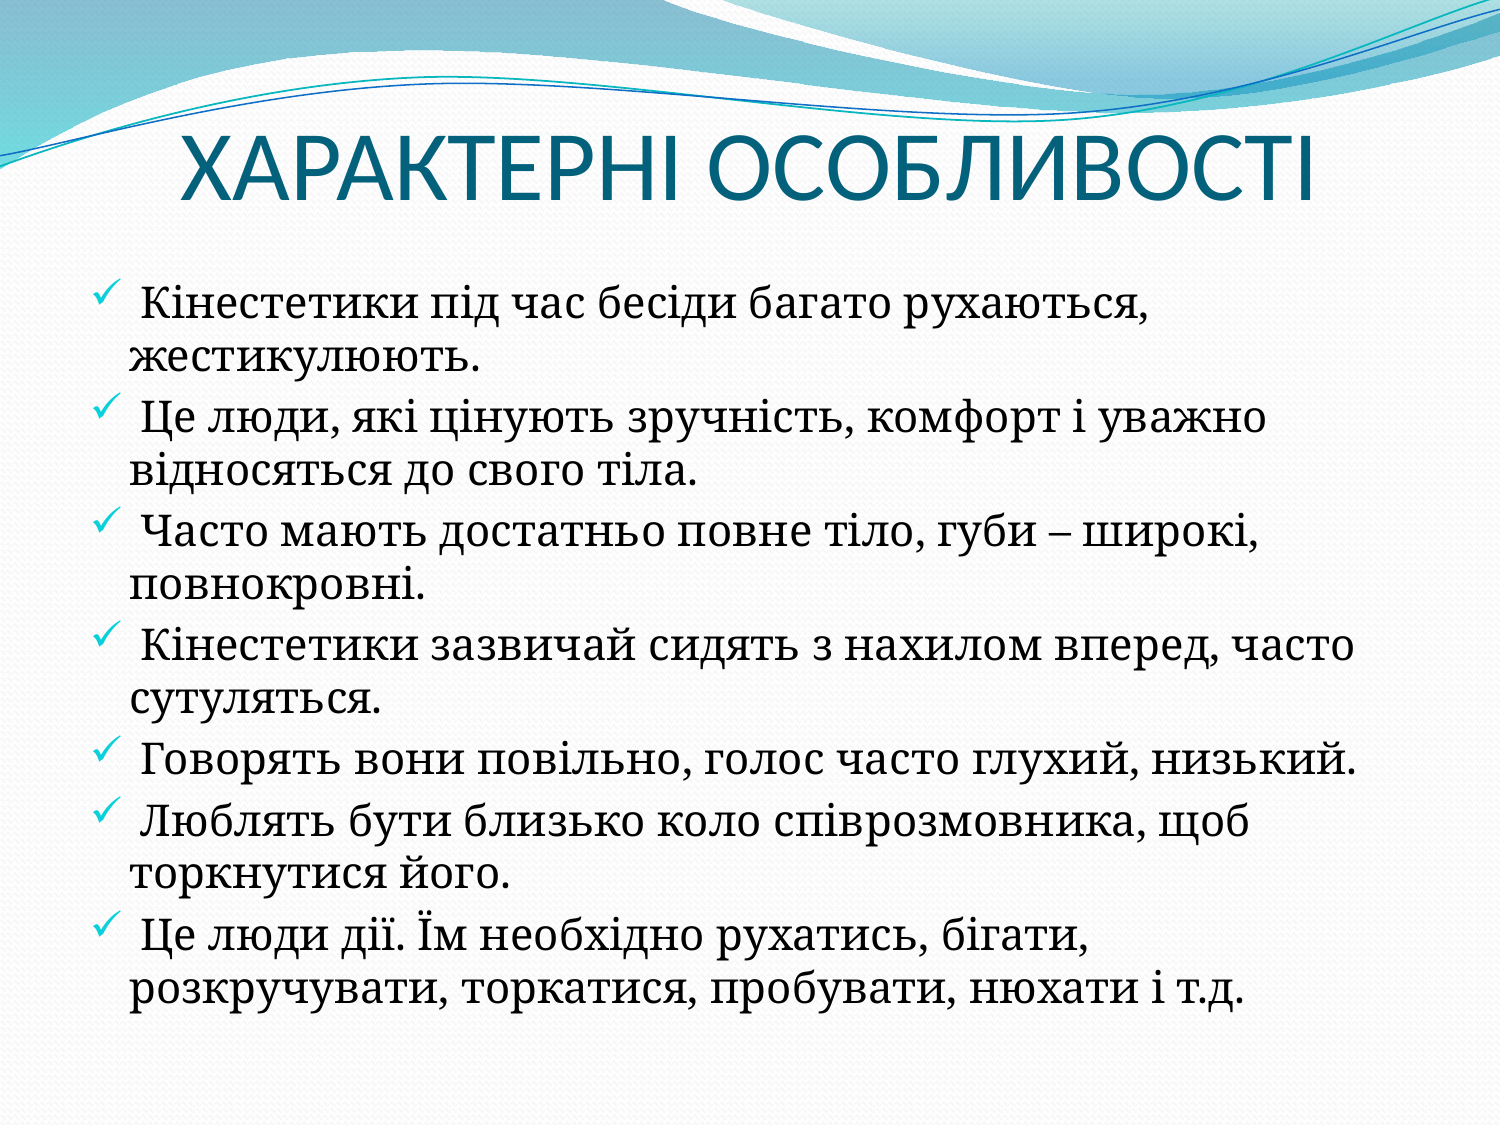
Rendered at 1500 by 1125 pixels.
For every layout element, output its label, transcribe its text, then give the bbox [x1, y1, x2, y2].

list Кінестетики під час бесіди багато рухаються, жестикулюють. Це люди, які цінують зручність, комфорт і уважно відносяться до свого тіла. Часто мають достатньо повне тіло, губи – широкі, повнокровні. Кінестетики зазвичай сидять з нахилом вперед, часто сутуляться. Говорять вони повільно, голос часто глухий, низький. Люблять бути близько коло співрозмовника, щоб торкнутися його. Це люди дії. Їм необхідно рухатись, бігати, розкручувати, торкатися, пробувати, нюхати і т.д. [75, 267, 1425, 1038]
title ХАРАКТЕРНІ ОСОБЛИВОСТІ [75, 54, 1425, 220]
